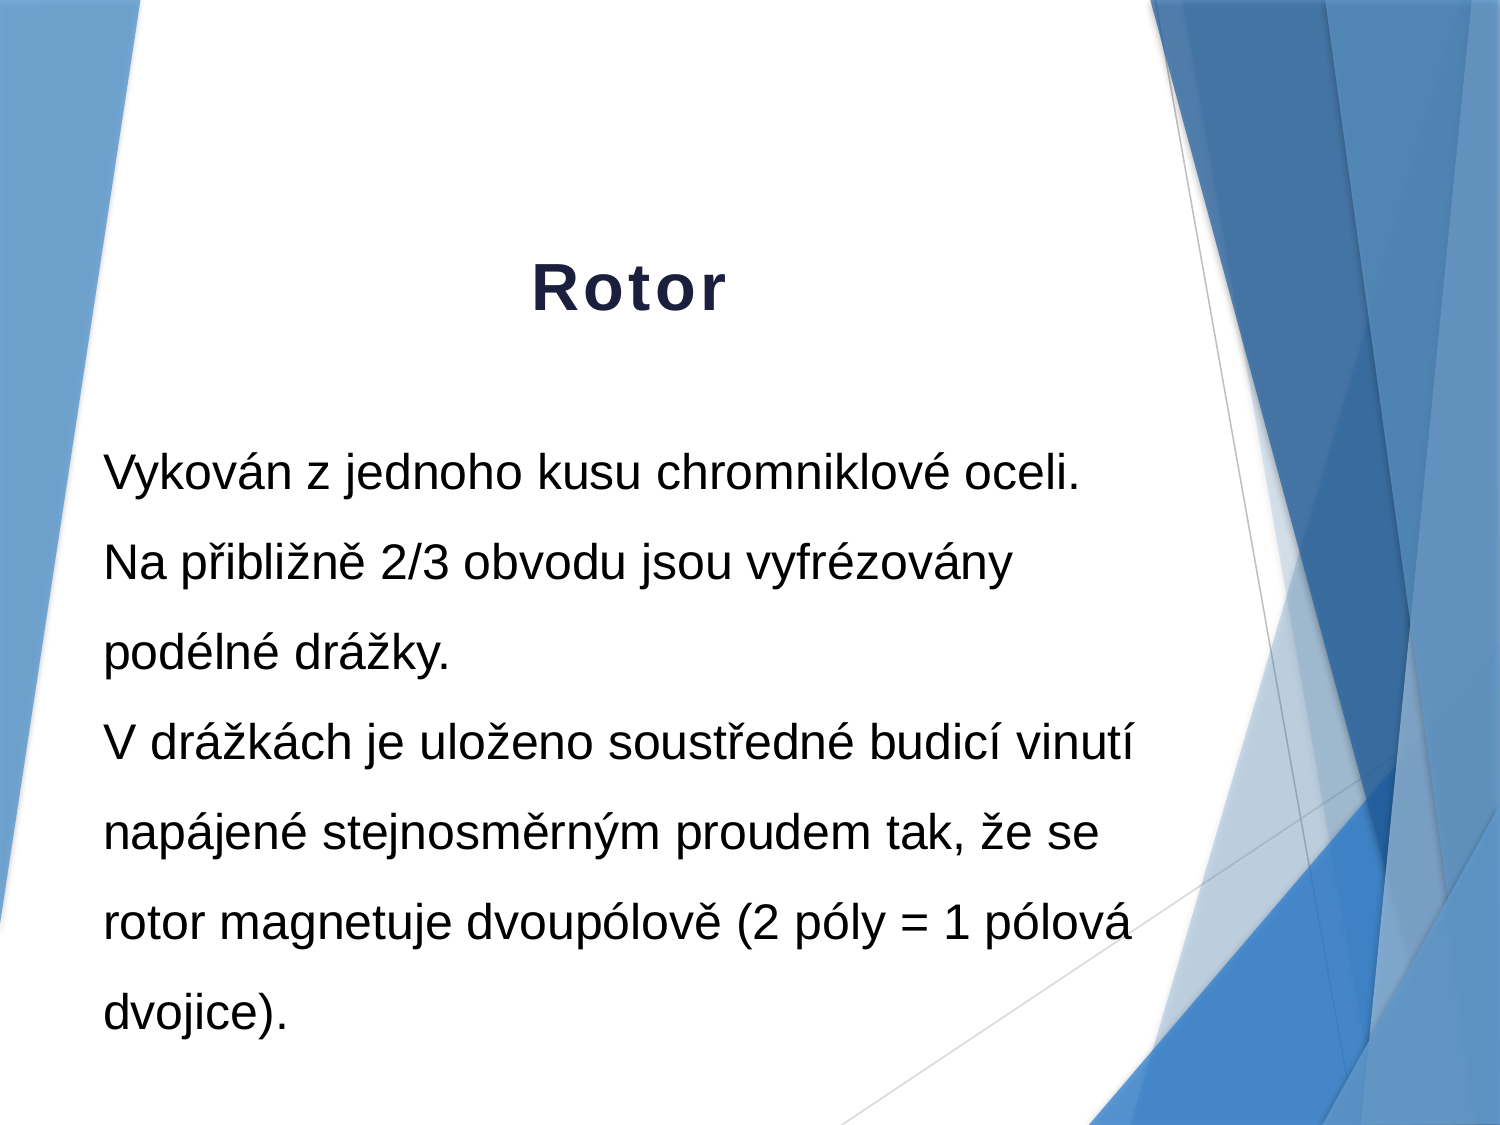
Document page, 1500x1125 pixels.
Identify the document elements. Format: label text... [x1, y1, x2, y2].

text_box Rotor [516, 196, 742, 331]
text_box Vykován z jednoho kusu chromniklové oceli. Na přibližně 2/3 obvodu jsou vyfrézovány podélné drážky. V drážkách je uloženo soustředné budicí vinutí napájené stejnosměrným proudem tak, že se rotor magnetuje dvoupólově (2 póly = 1 pólová dvojice). [88, 402, 1187, 1125]
